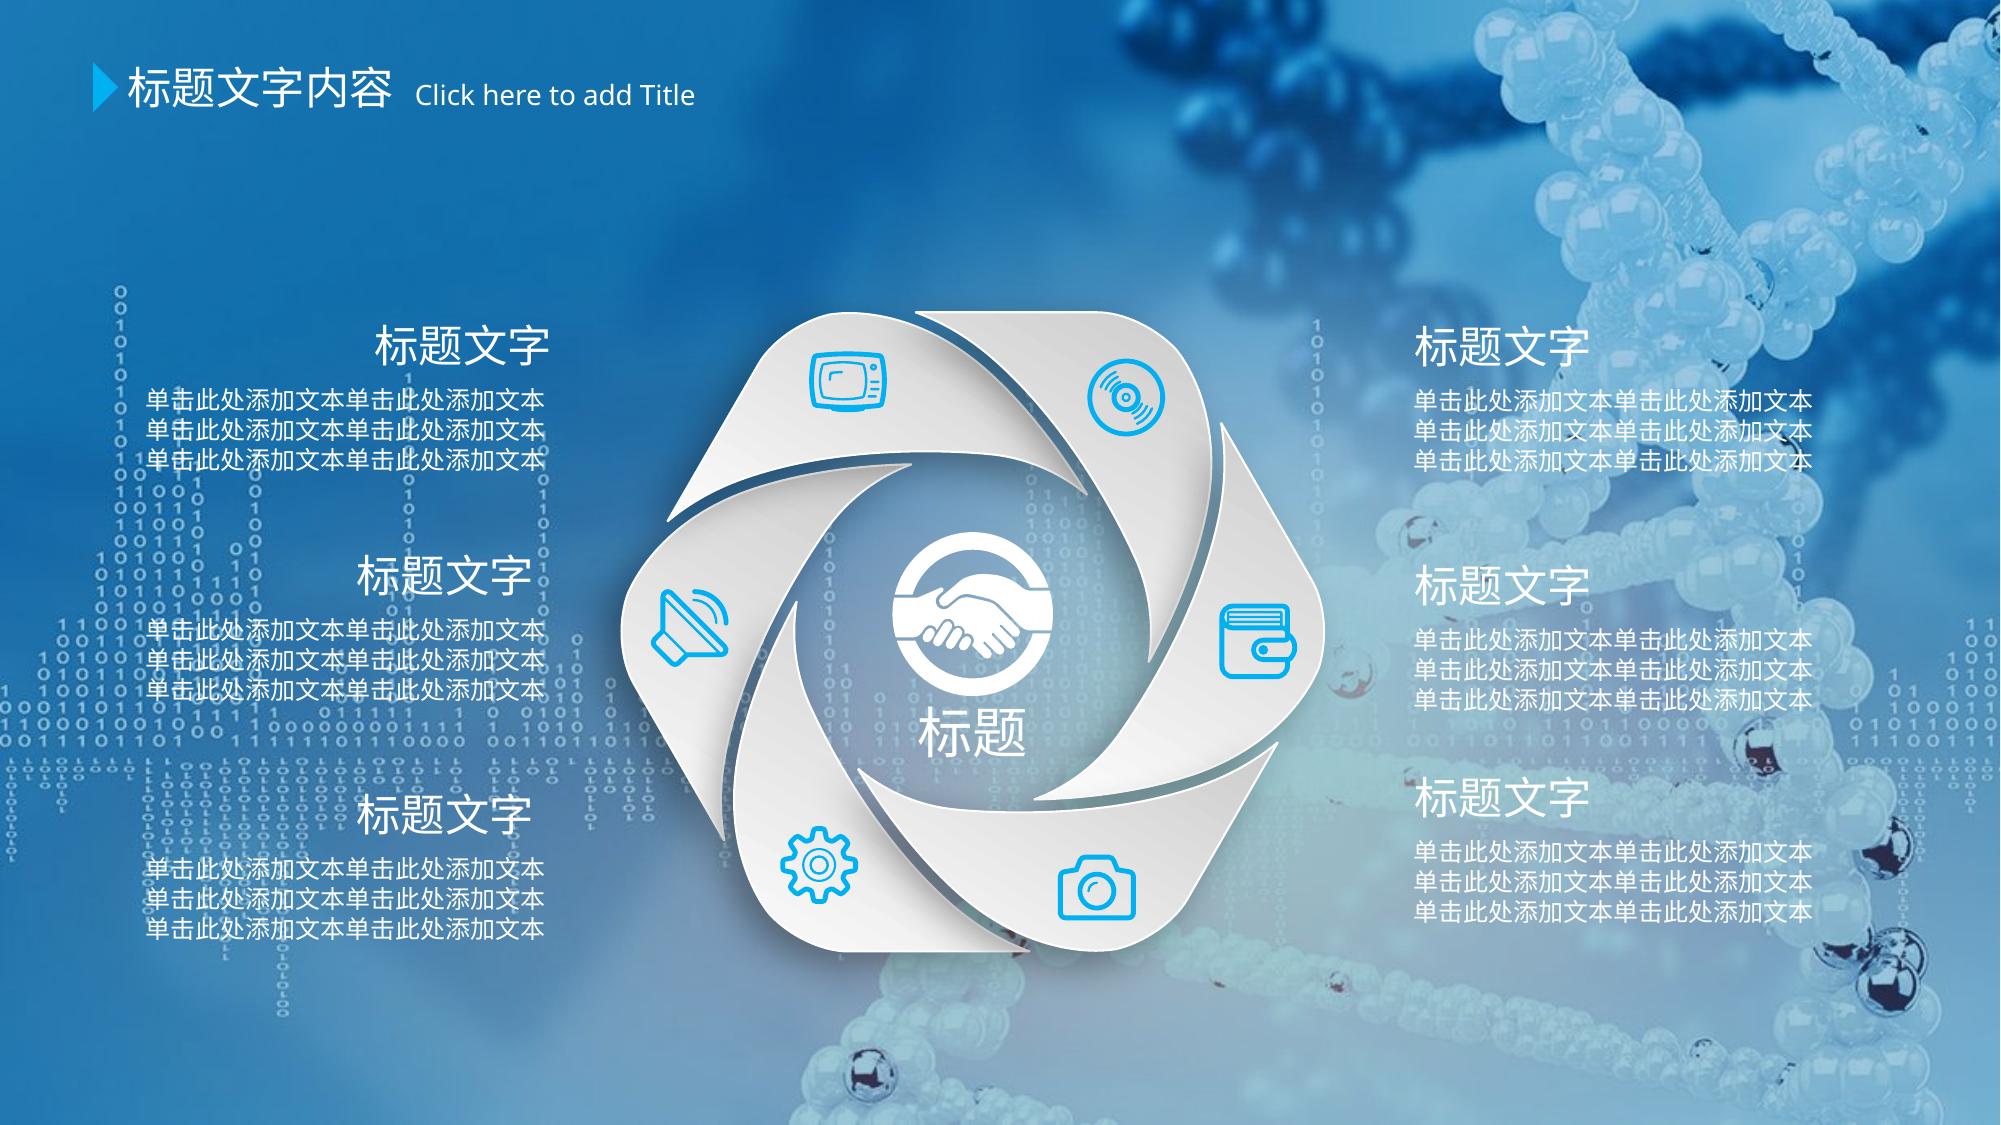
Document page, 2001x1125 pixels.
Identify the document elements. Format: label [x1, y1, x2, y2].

text_box [617, 312, 1328, 952]
text_box [1413, 318, 1835, 484]
text_box [93, 52, 719, 122]
text_box [1413, 557, 1835, 723]
text_box [145, 786, 567, 953]
text_box [145, 318, 567, 484]
text_box [145, 547, 567, 713]
picture [0, 0, 2001, 1125]
text_box [1413, 769, 1835, 935]
